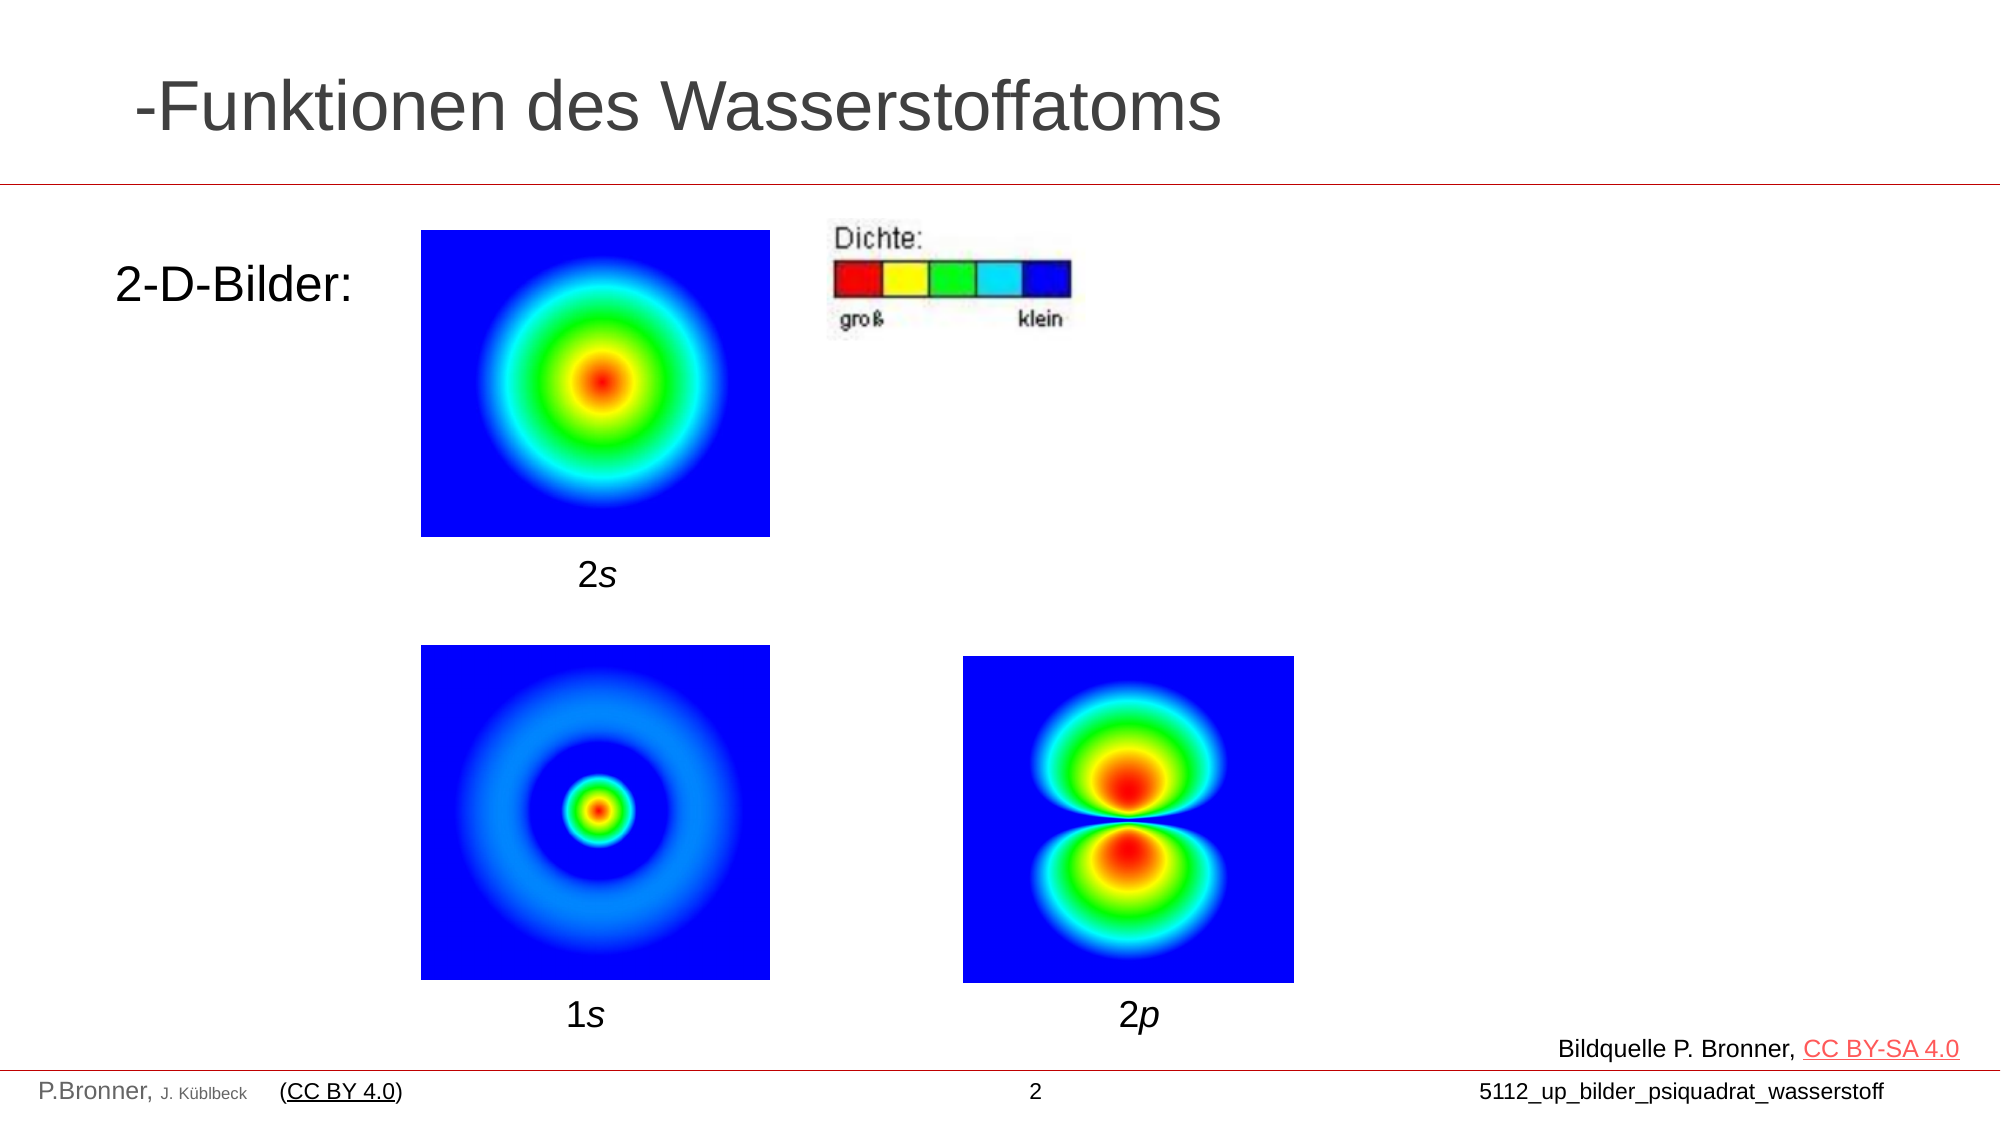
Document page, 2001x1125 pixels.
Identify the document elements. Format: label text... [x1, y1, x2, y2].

picture [963, 656, 1294, 984]
picture [824, 217, 1107, 347]
text_box 1s [551, 990, 673, 1043]
list 2-D-Bilder: [99, 243, 1900, 1071]
text_box Bildquelle P. Bronner, CC BY-SA 4.0 [1543, 1025, 2000, 1070]
picture [420, 230, 770, 538]
text_box 2p [1103, 993, 1226, 1043]
picture [420, 645, 770, 980]
text_box 2s [562, 548, 685, 602]
